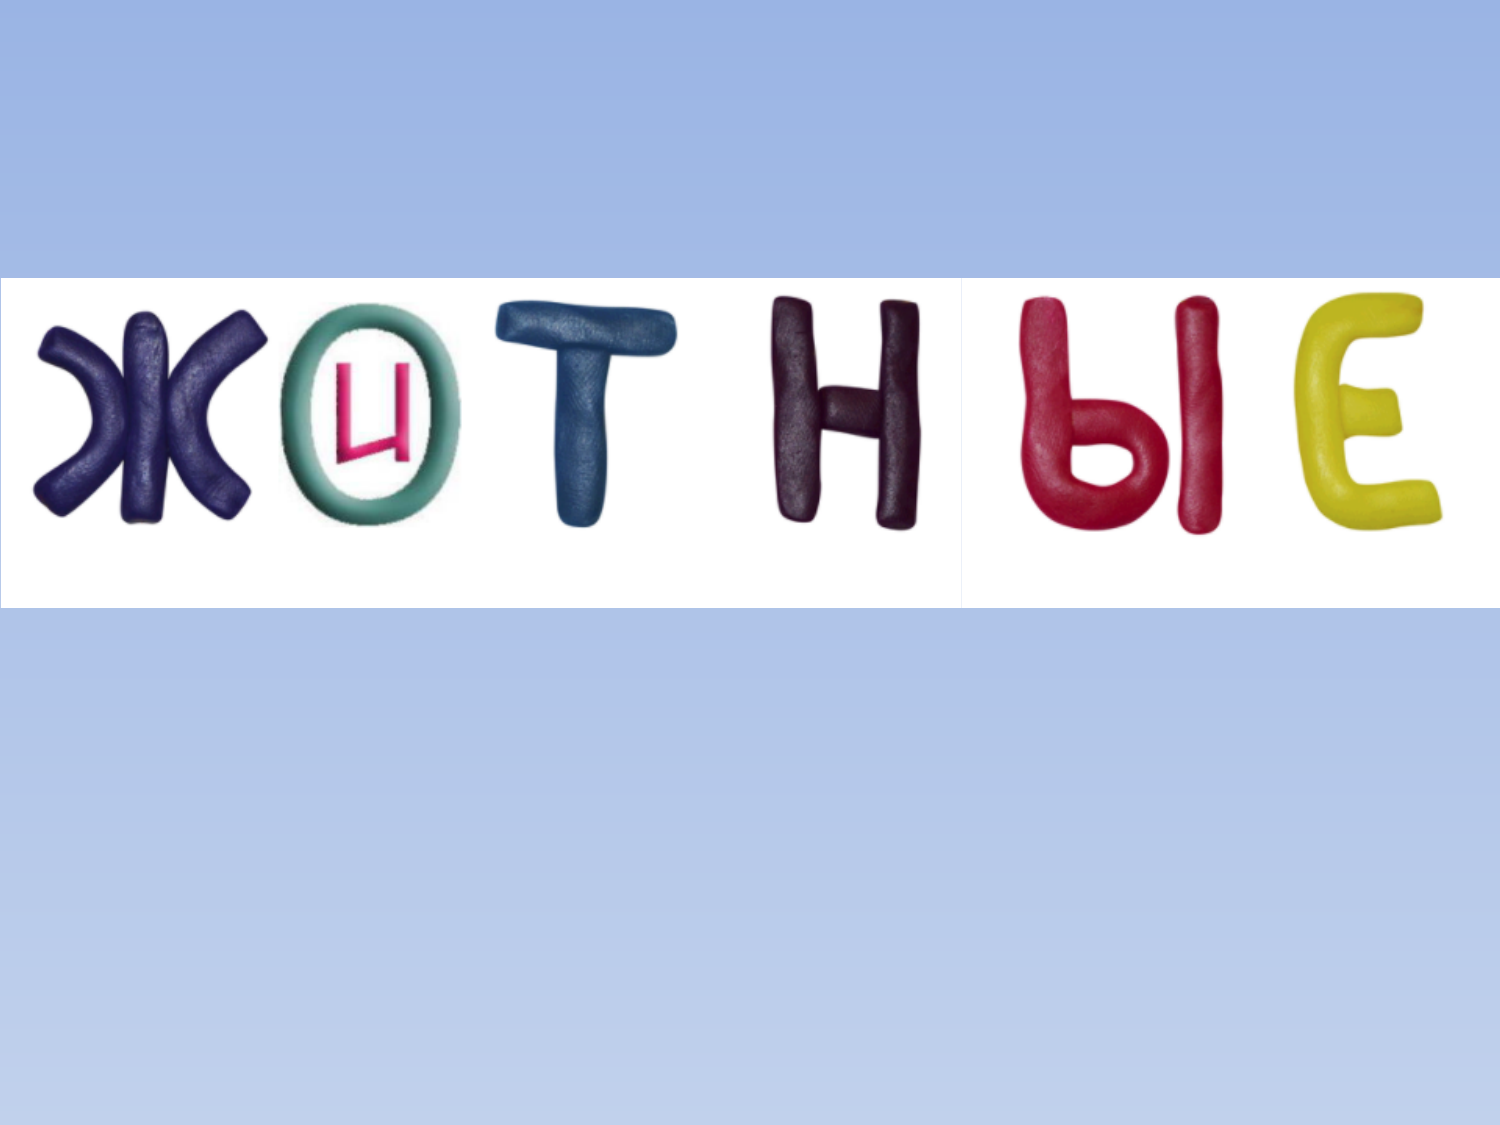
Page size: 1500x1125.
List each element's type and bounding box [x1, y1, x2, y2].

picture [0, 277, 1500, 608]
